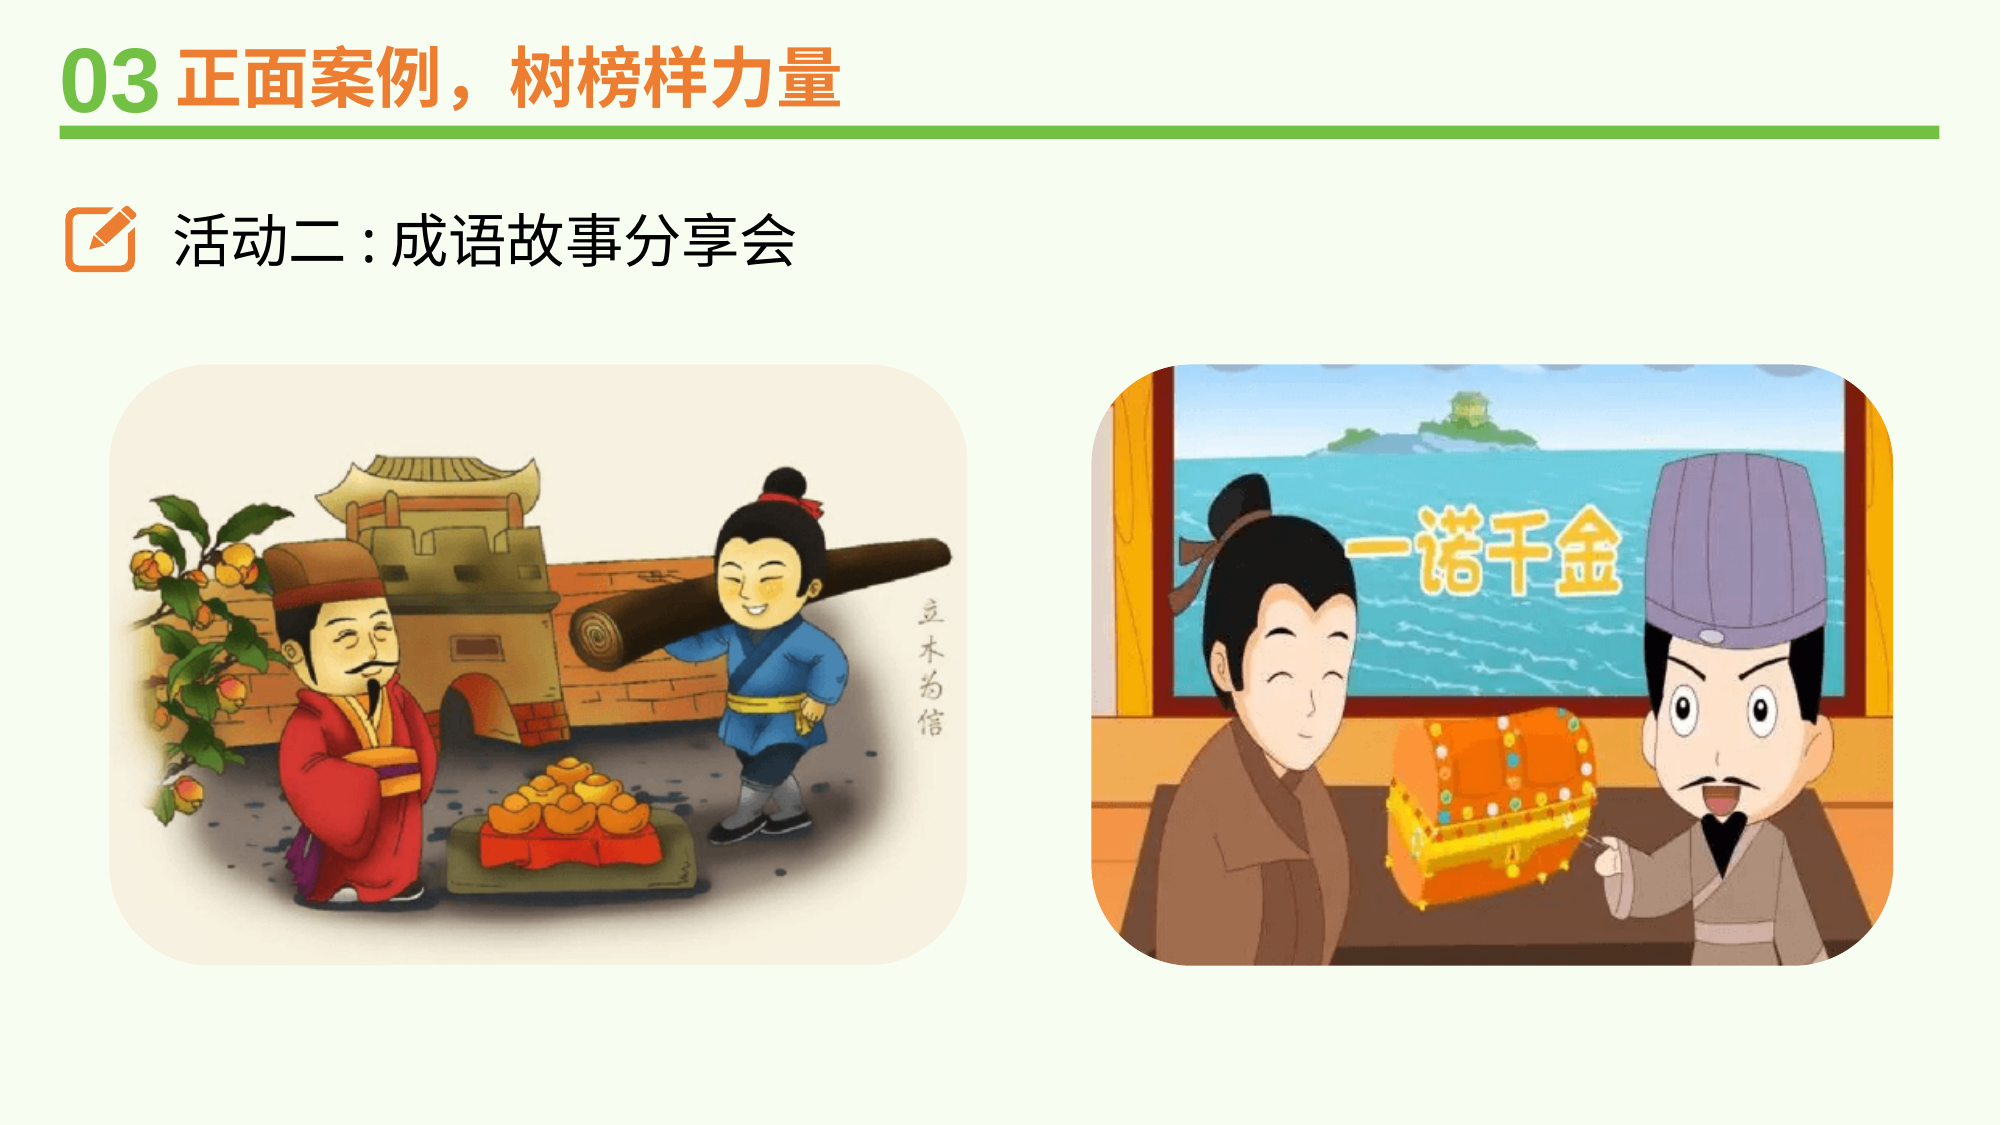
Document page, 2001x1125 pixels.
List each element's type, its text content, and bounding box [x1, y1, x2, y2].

text_box [65, 207, 135, 273]
picture [109, 364, 968, 966]
picture [1091, 364, 1894, 966]
text_box 03 [59, 24, 161, 128]
text_box [59, 125, 1940, 140]
text_box 正面案例，树榜样力量 [161, 28, 878, 123]
text_box [89, 205, 137, 250]
text_box 活动二:成语故事分享会 [157, 197, 934, 282]
